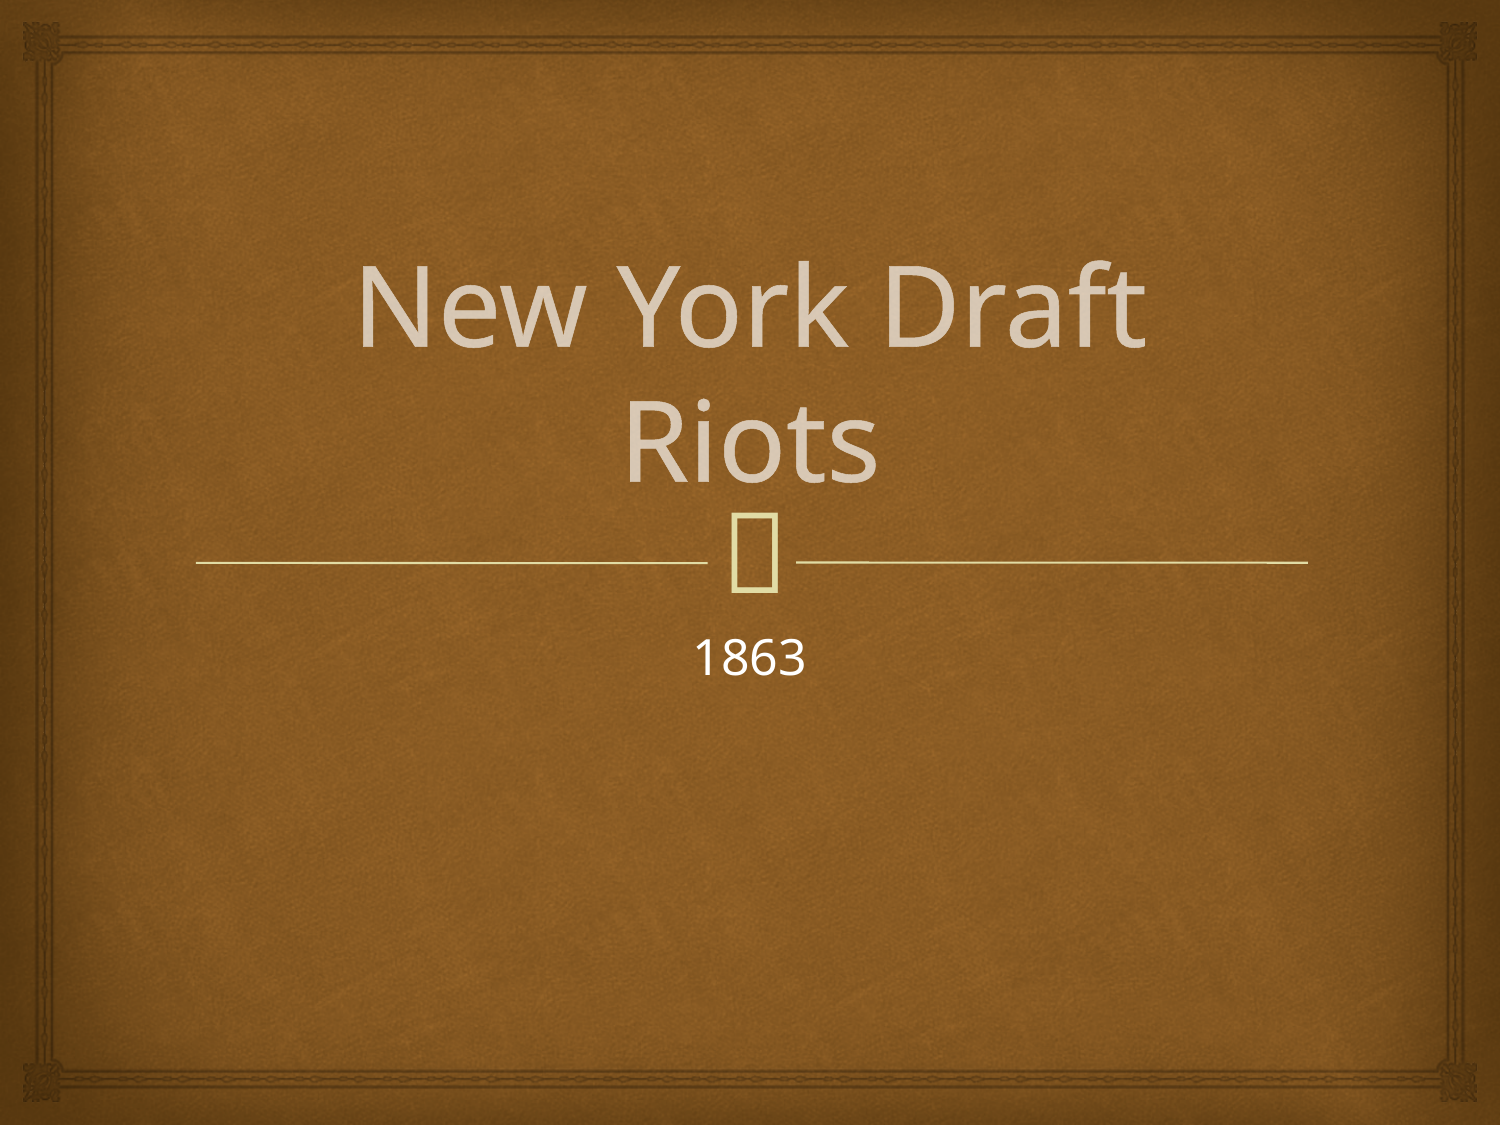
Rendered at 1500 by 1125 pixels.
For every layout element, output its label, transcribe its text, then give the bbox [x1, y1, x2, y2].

picture [0, 0, 1500, 1125]
subtitle 1863 [225, 618, 1275, 906]
title New York Draft Riots [194, 227, 1306, 512]
